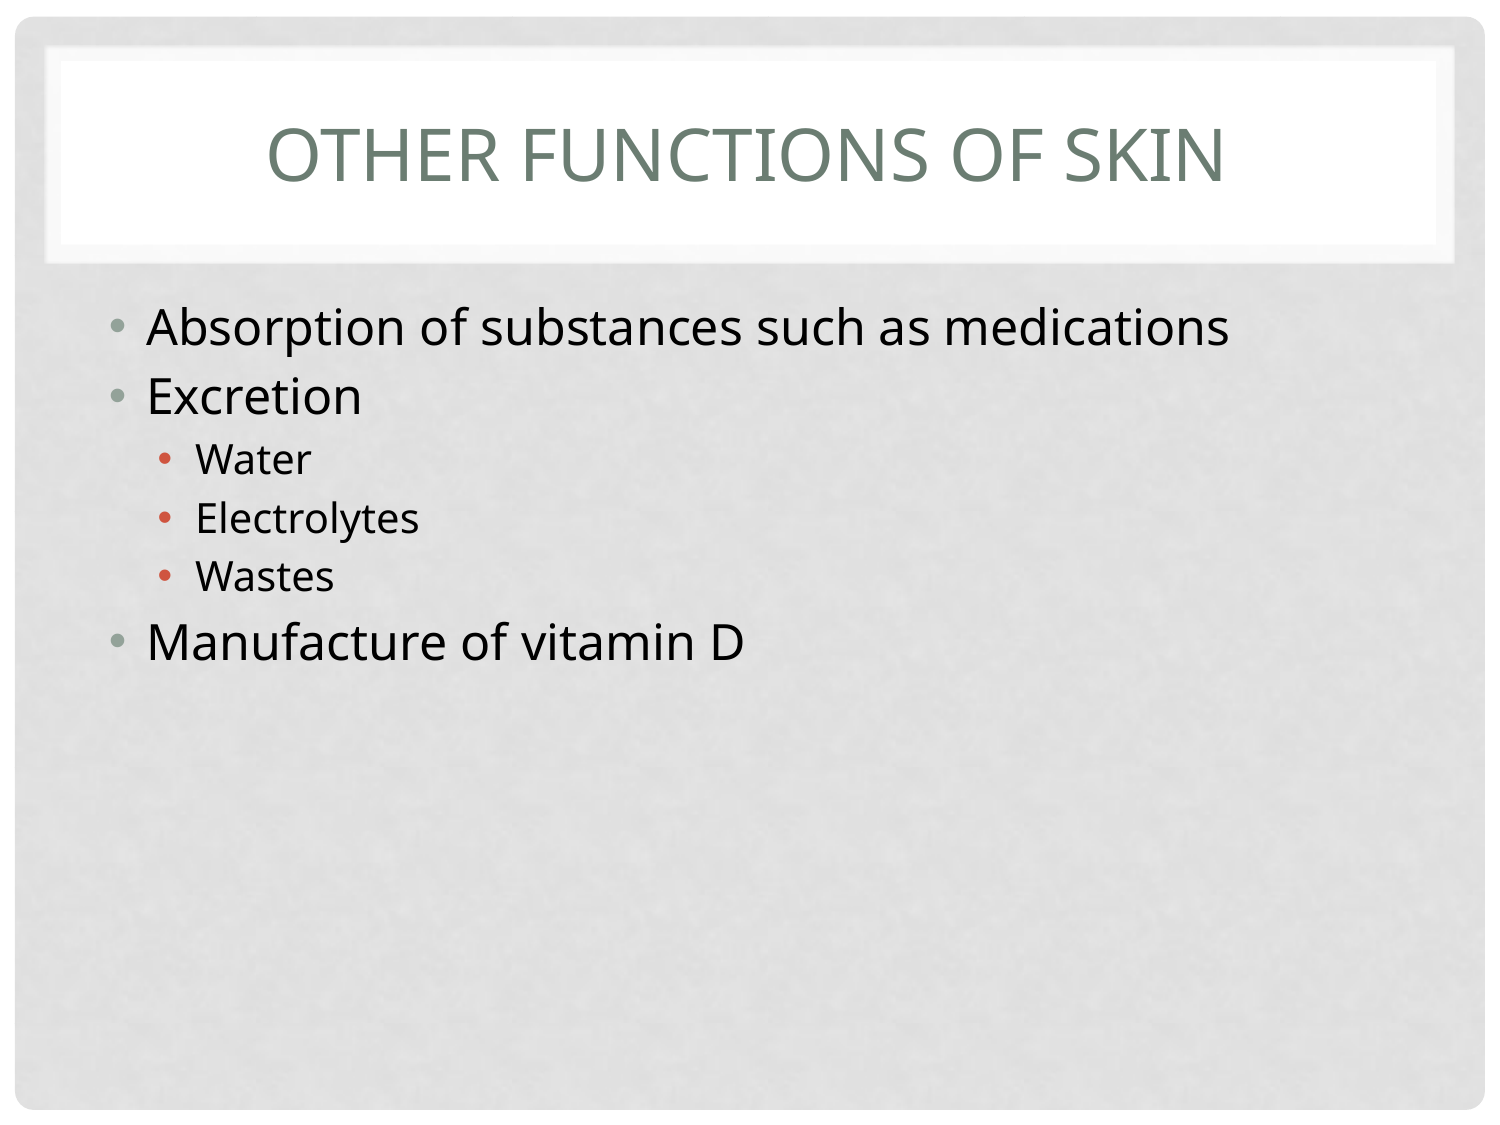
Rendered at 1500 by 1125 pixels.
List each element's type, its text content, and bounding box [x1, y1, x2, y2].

title Other functions of skin [69, 66, 1425, 238]
list Absorption of substances such as medications Excretion Water Electrolytes Wastes Manufacture of vitamin D [75, 287, 1425, 1005]
